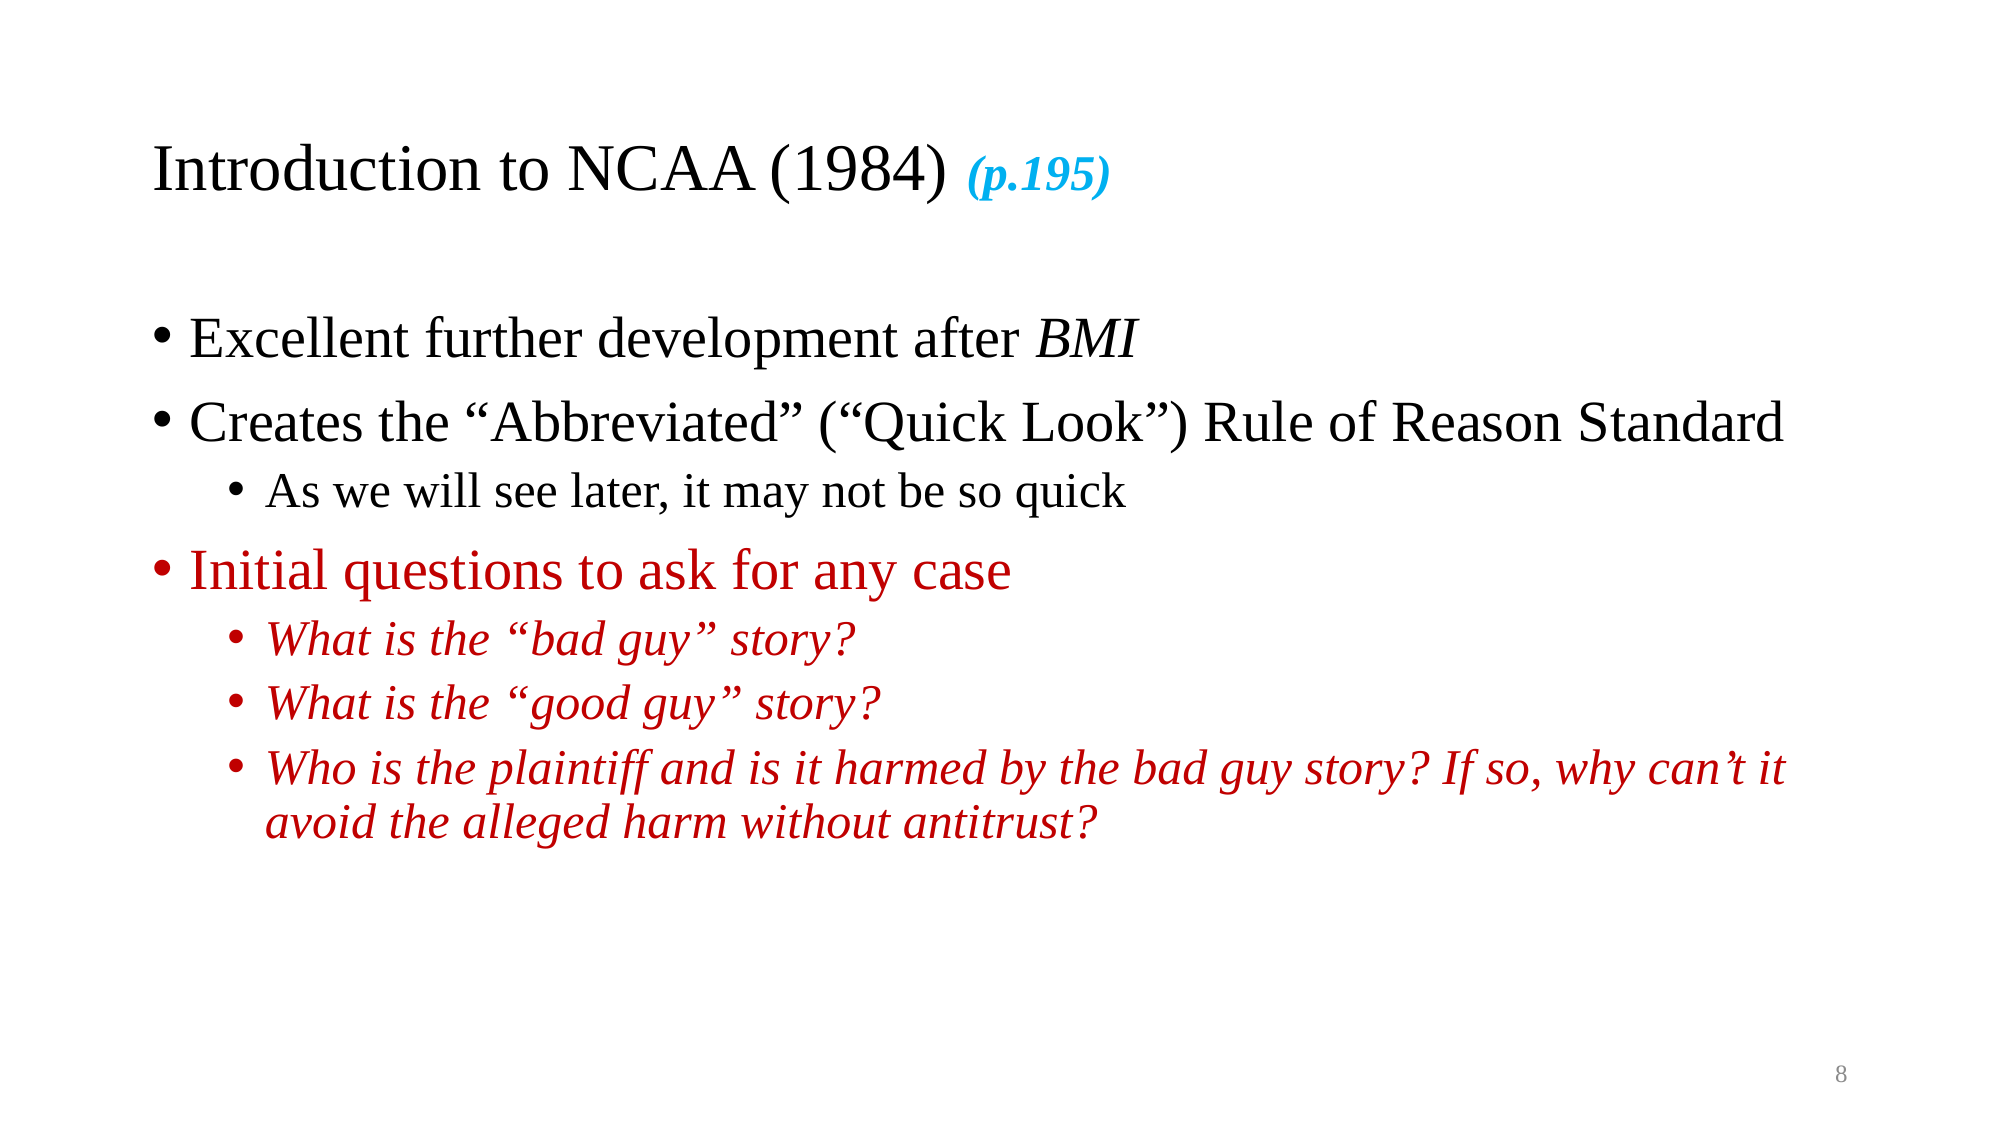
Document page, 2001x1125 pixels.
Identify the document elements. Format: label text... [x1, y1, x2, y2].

slide_number 8 [1412, 1042, 1863, 1103]
title Introduction to NCAA (1984) (p.195) [137, 59, 1863, 278]
list Excellent further development after BMI Creates the “Abbreviated” (“Quick Look”) Rule of Reason Standard As we will see later, it may not be so quick Initial questions to ask for any case What is the “bad guy” story? What is the “good guy” story? Who is the plaintiff and is it harmed by the bad guy story? If so, why can’t it avoid the alleged harm without antitrust? [137, 299, 1863, 1014]
